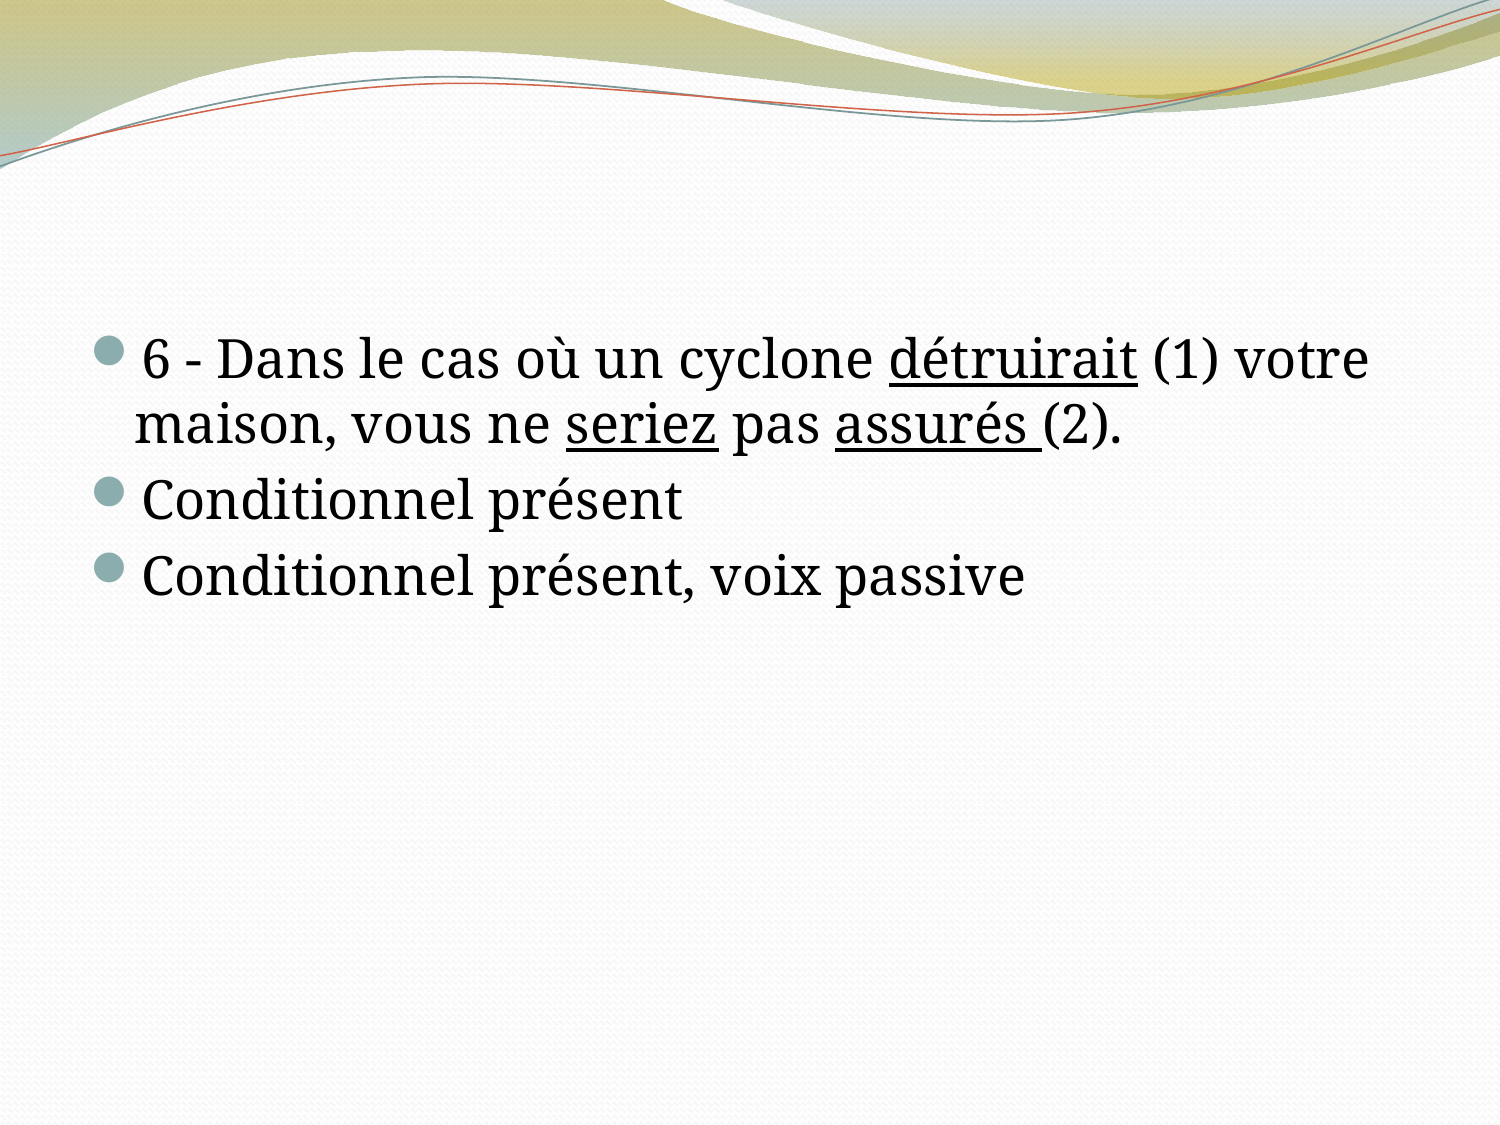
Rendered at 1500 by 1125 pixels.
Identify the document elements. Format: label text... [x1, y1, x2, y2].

list 6 - Dans le cas où un cyclone détruirait (1) votre maison, vous ne seriez pas assurés (2). Conditionnel présent Conditionnel présent, voix passive [75, 317, 1425, 1038]
